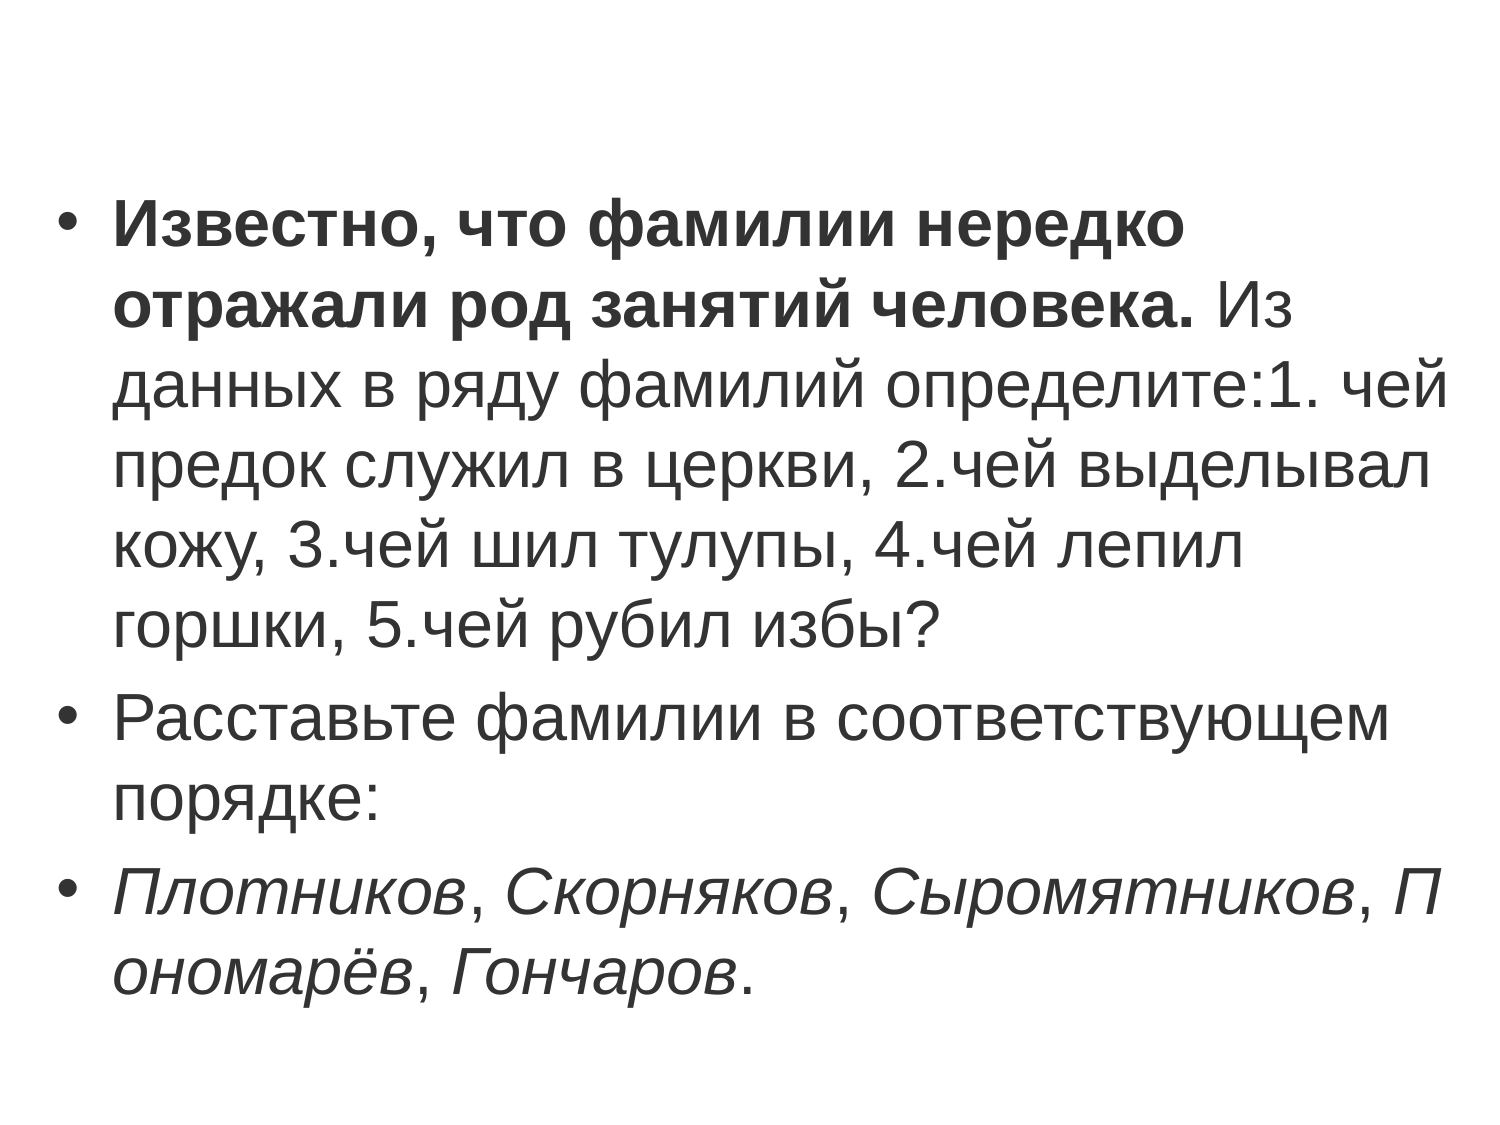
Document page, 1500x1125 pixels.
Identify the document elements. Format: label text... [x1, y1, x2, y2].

list Известно, что фамилии нередко отражали род занятий человека. Из данных в ряду фамилий определите:1. чей предок служил в церкви, 2.чей выделывал кожу, 3.чей шил тулупы, 4.чей лепил горшки, 5.чей рубил избы? Расставьте фамилии в соответствующем порядке: Плотников, Скорняков, Сыромятников, Пономарёв, Гончаров. [41, 172, 1471, 1083]
